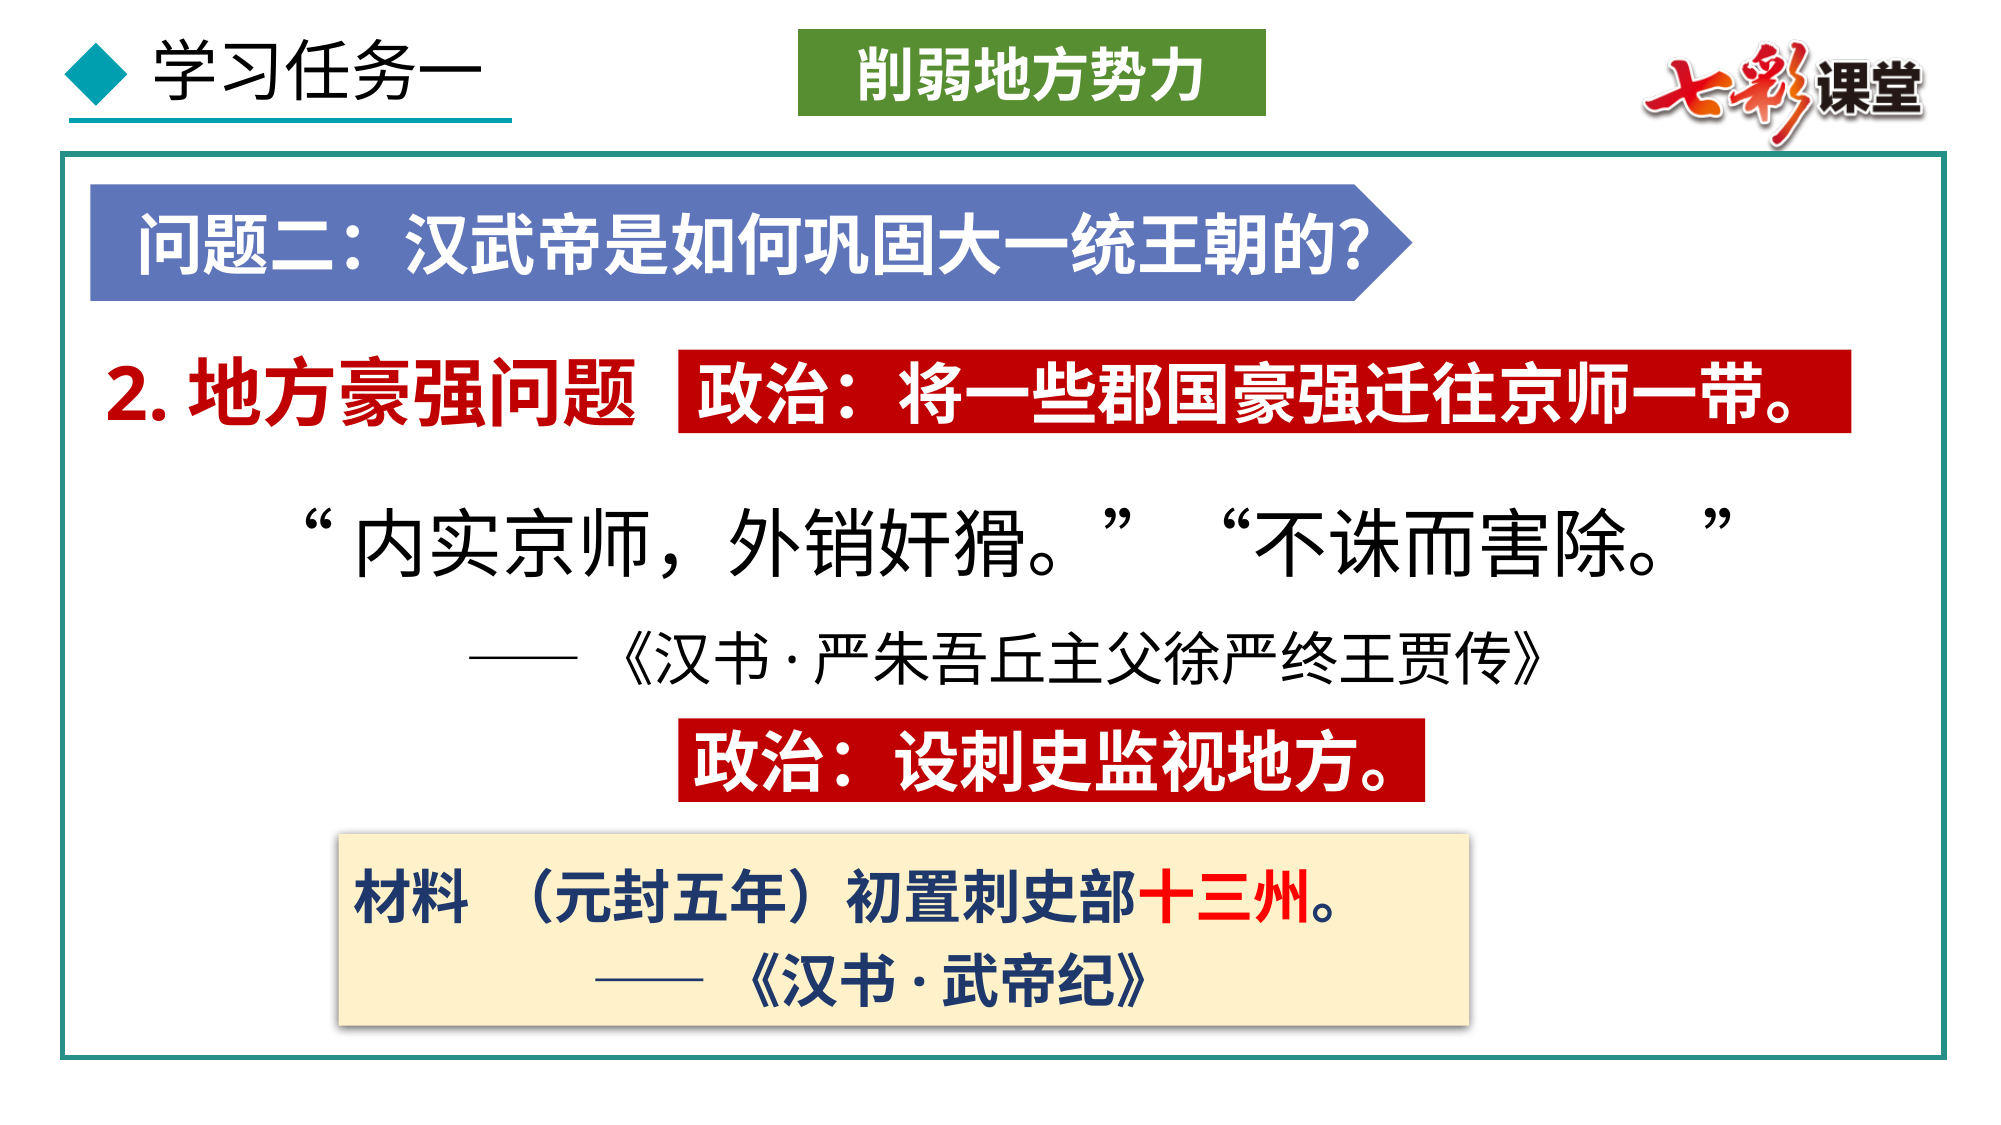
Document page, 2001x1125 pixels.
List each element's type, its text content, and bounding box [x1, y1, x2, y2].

text_box 材料 （元封五年）初置刺史部十三州。 ——《汉书·武帝纪》 [338, 834, 1470, 1026]
text_box 问题二：汉武帝是如何巩固大一统王朝的？ [89, 183, 1415, 302]
text_box 政治：将一些郡国豪强迁往京师一带。 [677, 349, 1852, 434]
text_box 政治：设刺史监视地方。 [677, 717, 1426, 803]
text_box 2.地方豪强问题 [90, 338, 661, 444]
picture [1638, 35, 1932, 151]
text_box “内实京师，外销奸猾。”“不诛而害除。” ——《汉书·严朱吾丘主父徐严终王贾传》 [114, 444, 1923, 700]
text_box 削弱地方势力 [798, 30, 1265, 115]
